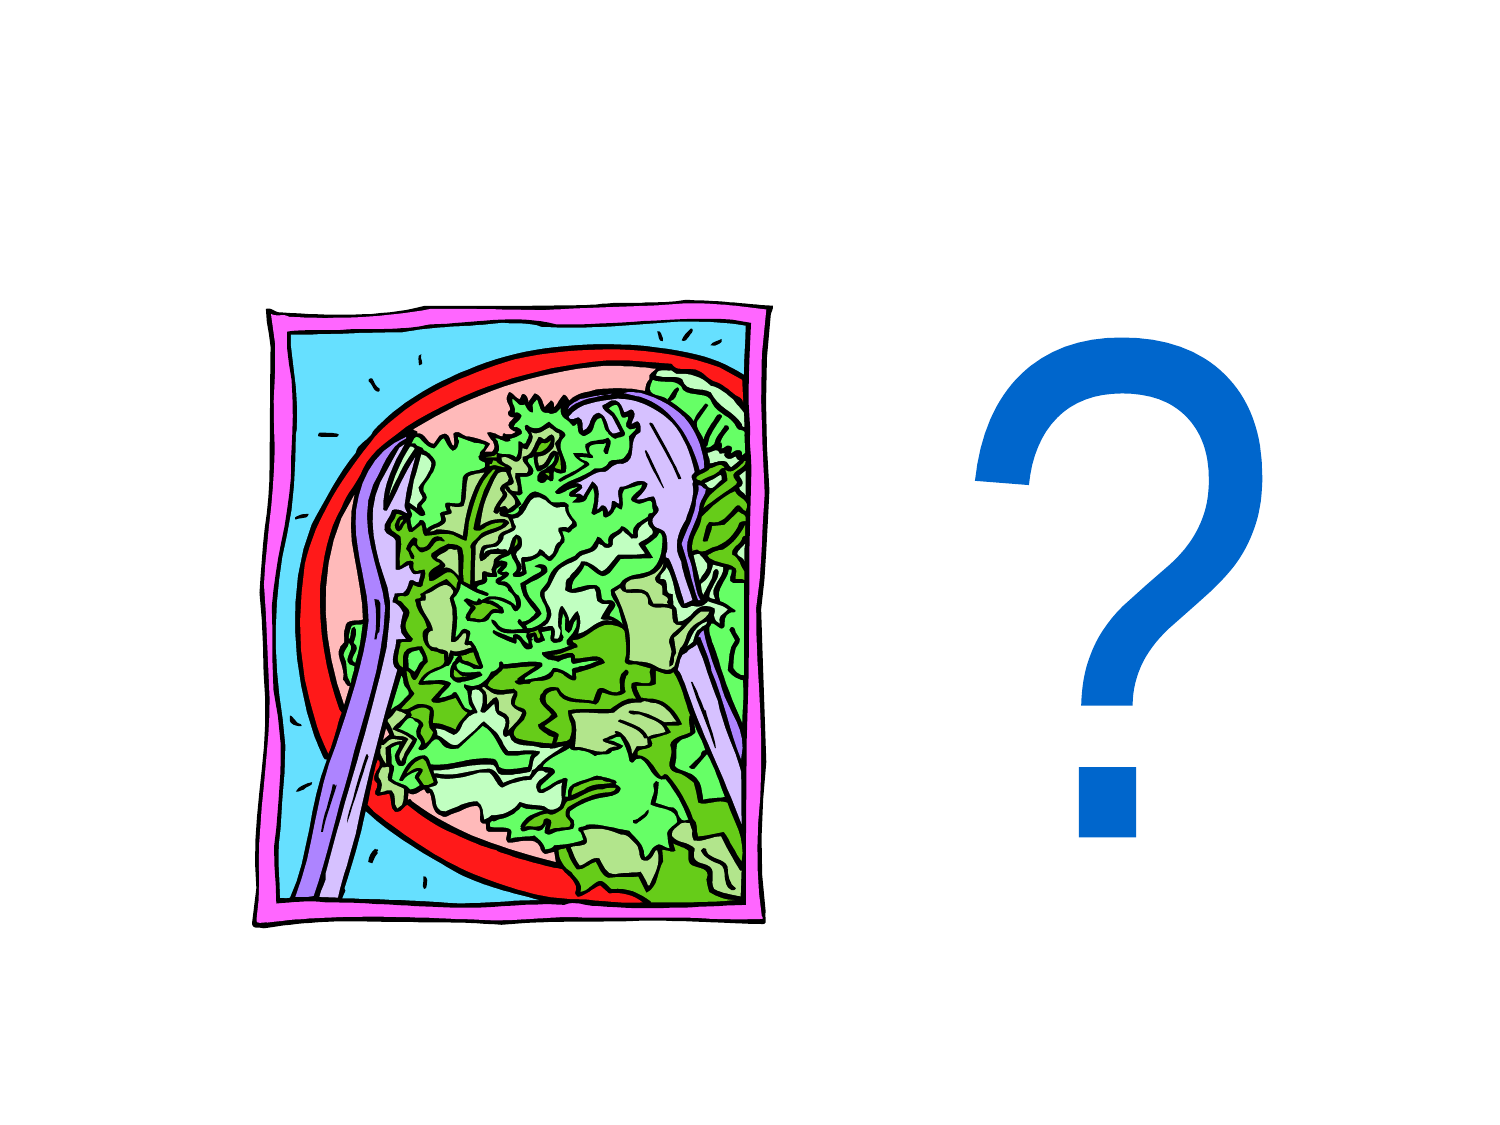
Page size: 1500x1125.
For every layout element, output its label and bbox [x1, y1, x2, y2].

picture [249, 299, 775, 931]
